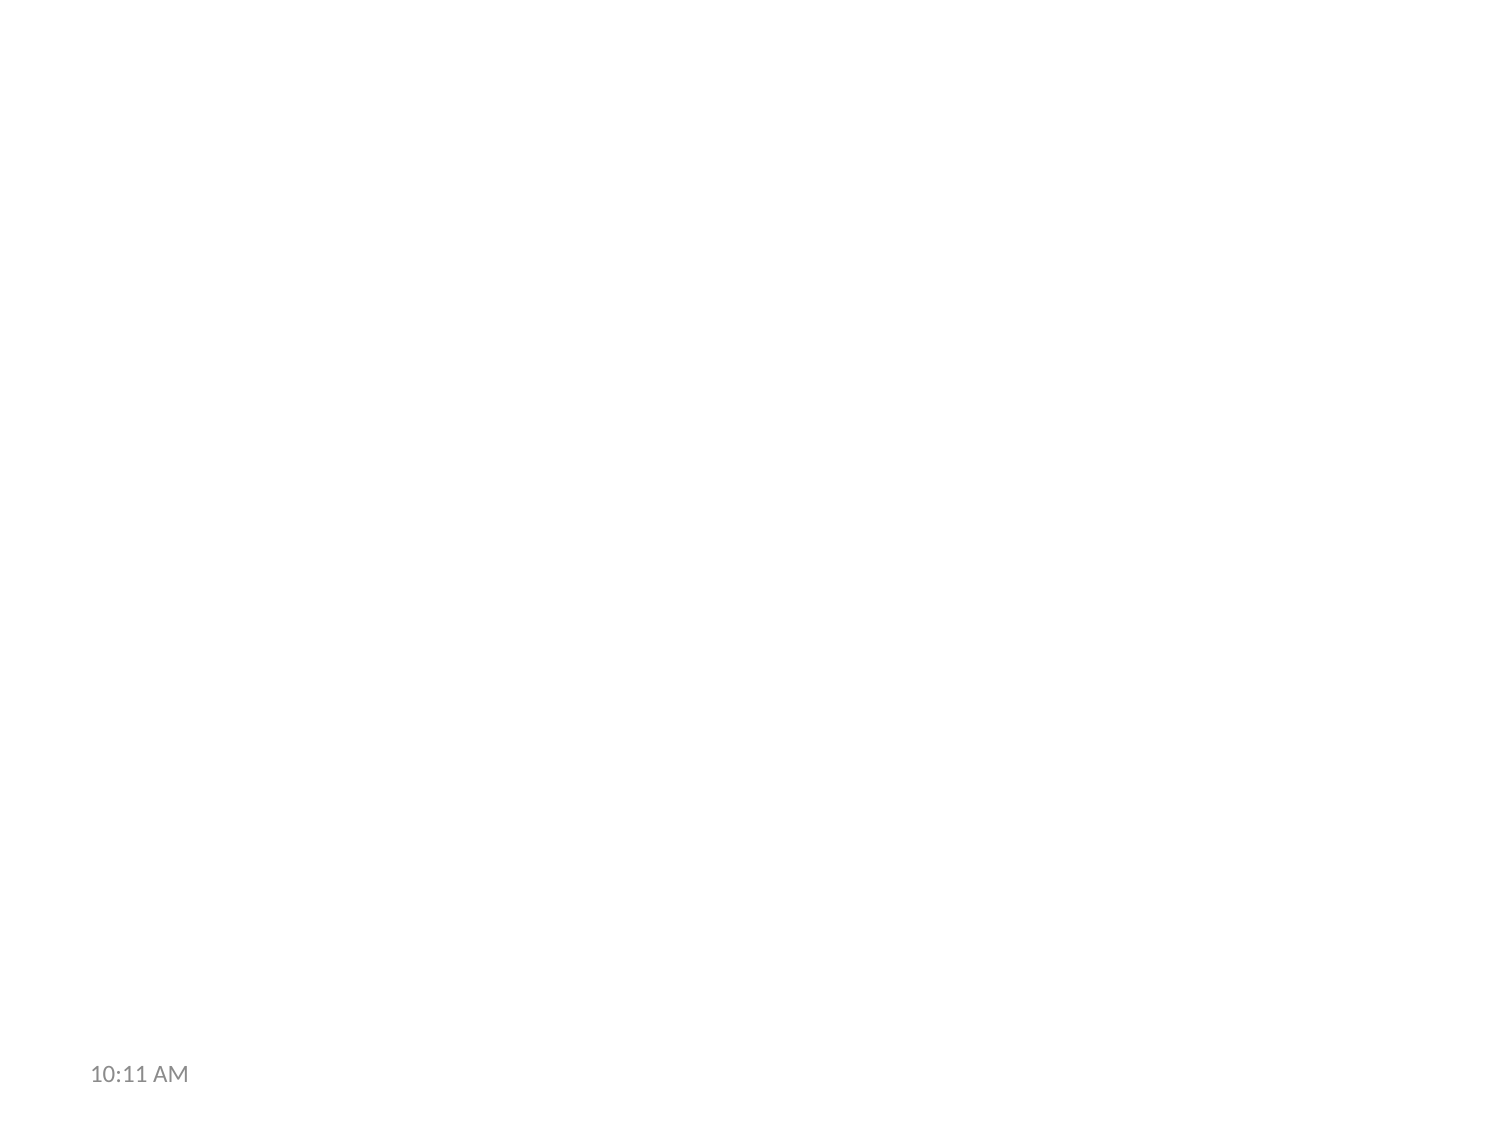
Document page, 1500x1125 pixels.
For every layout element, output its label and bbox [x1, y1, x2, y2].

slide_number [75, 1042, 425, 1103]
